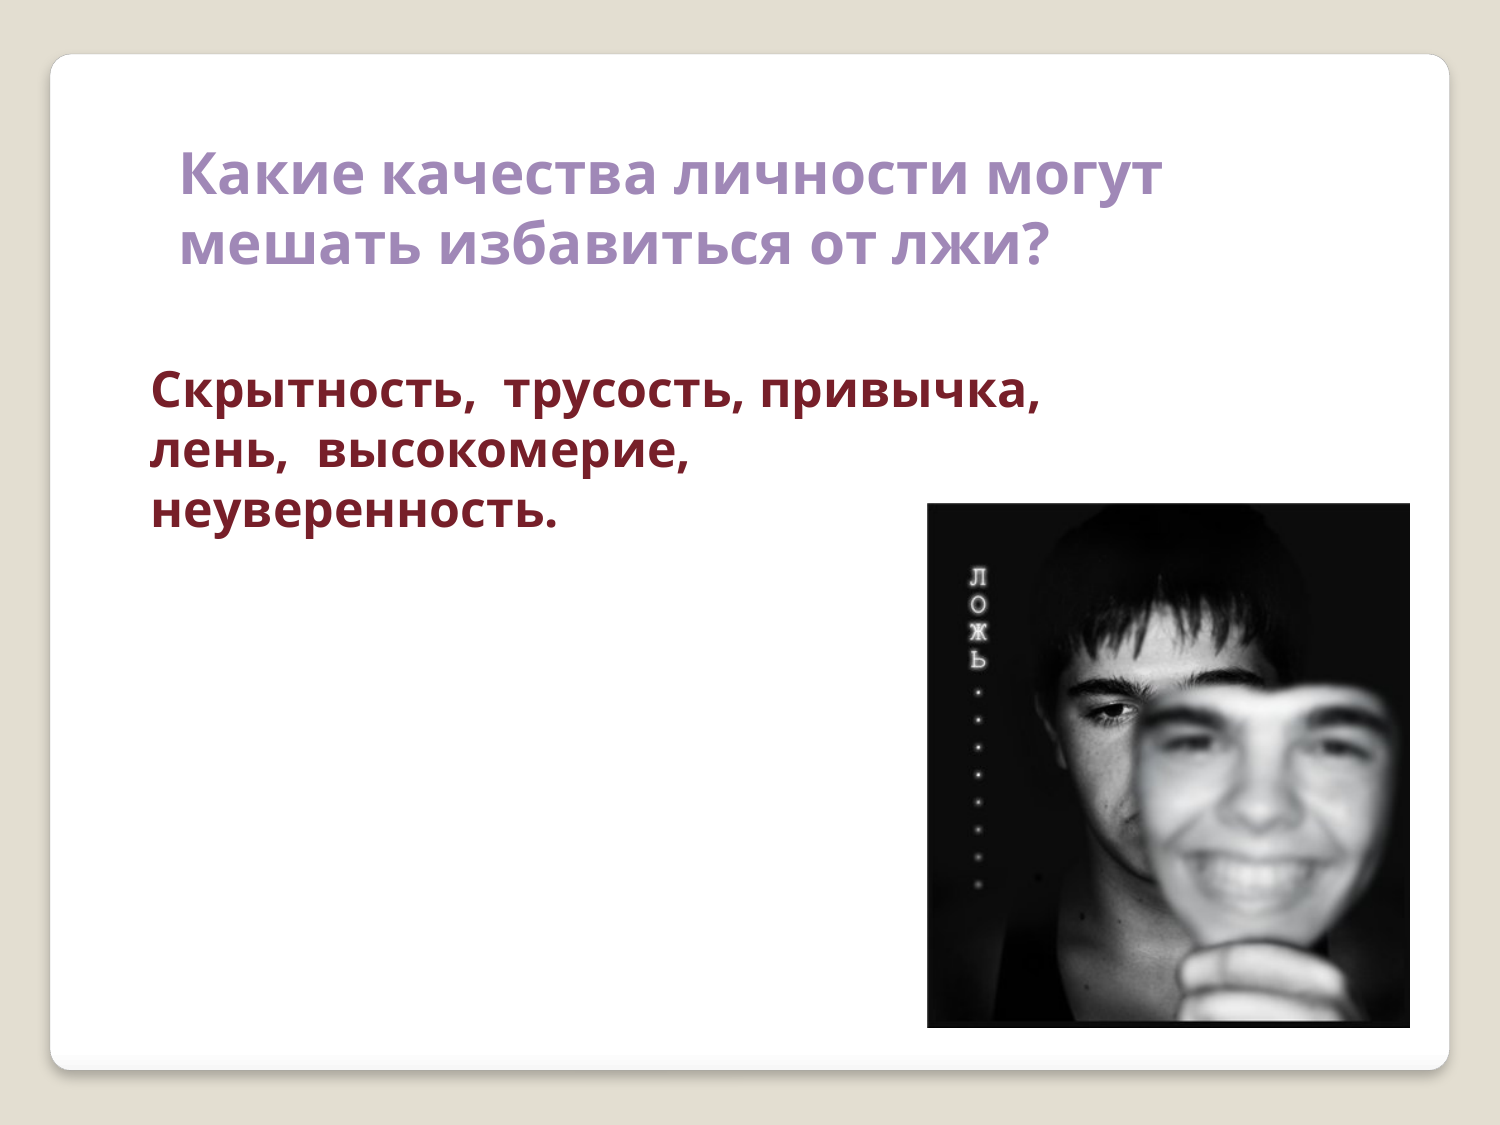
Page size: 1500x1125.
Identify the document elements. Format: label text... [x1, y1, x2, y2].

text_box Скрытность, трусость, привычка, лень, высокомерие, неуверенность. [135, 349, 1112, 590]
picture [926, 503, 1410, 1028]
text_box Какие качества личности могут мешать избавиться от лжи? [163, 128, 1289, 329]
